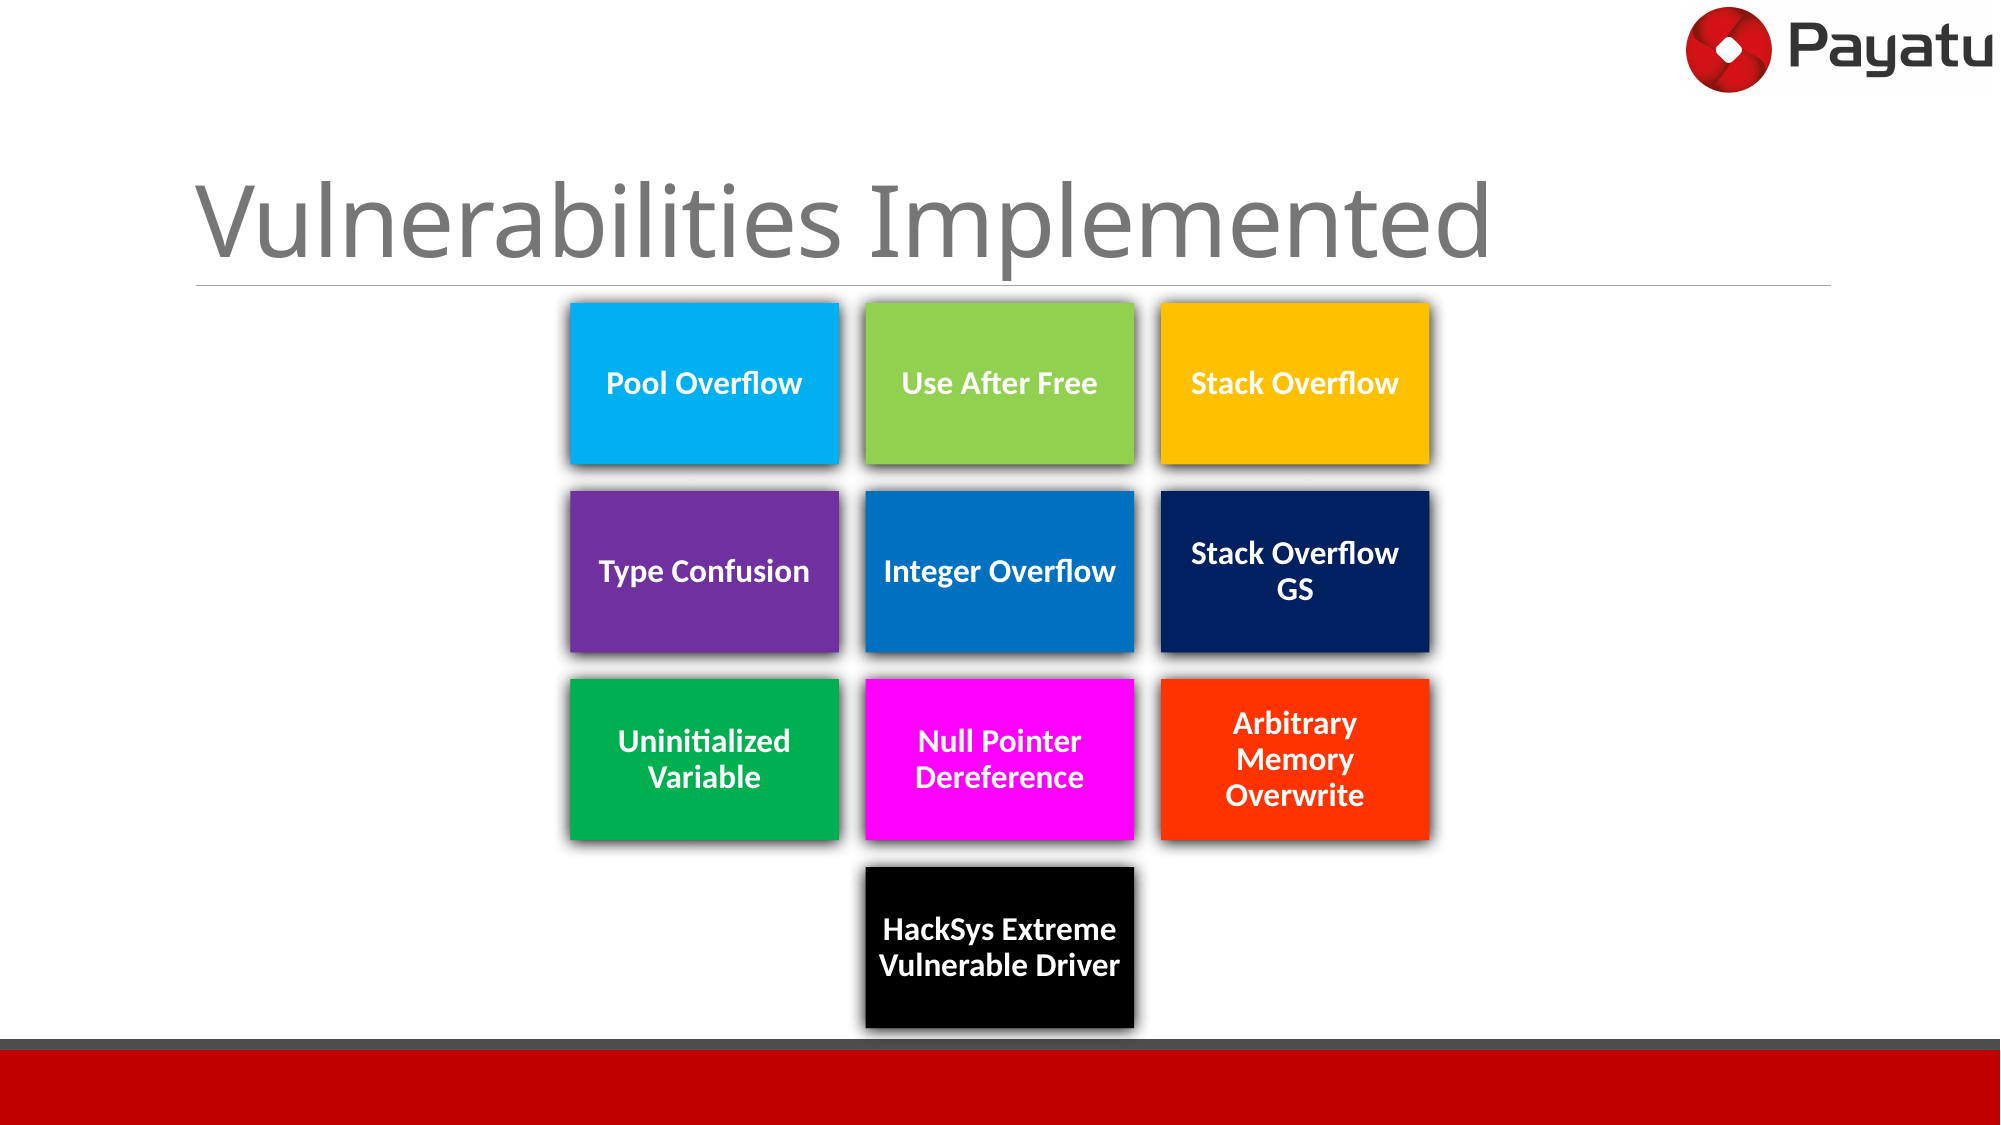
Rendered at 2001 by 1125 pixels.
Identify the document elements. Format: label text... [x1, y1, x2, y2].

picture [1683, 4, 1995, 95]
title Vulnerabilities Implemented [180, 47, 1830, 285]
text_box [451, 302, 1549, 1029]
